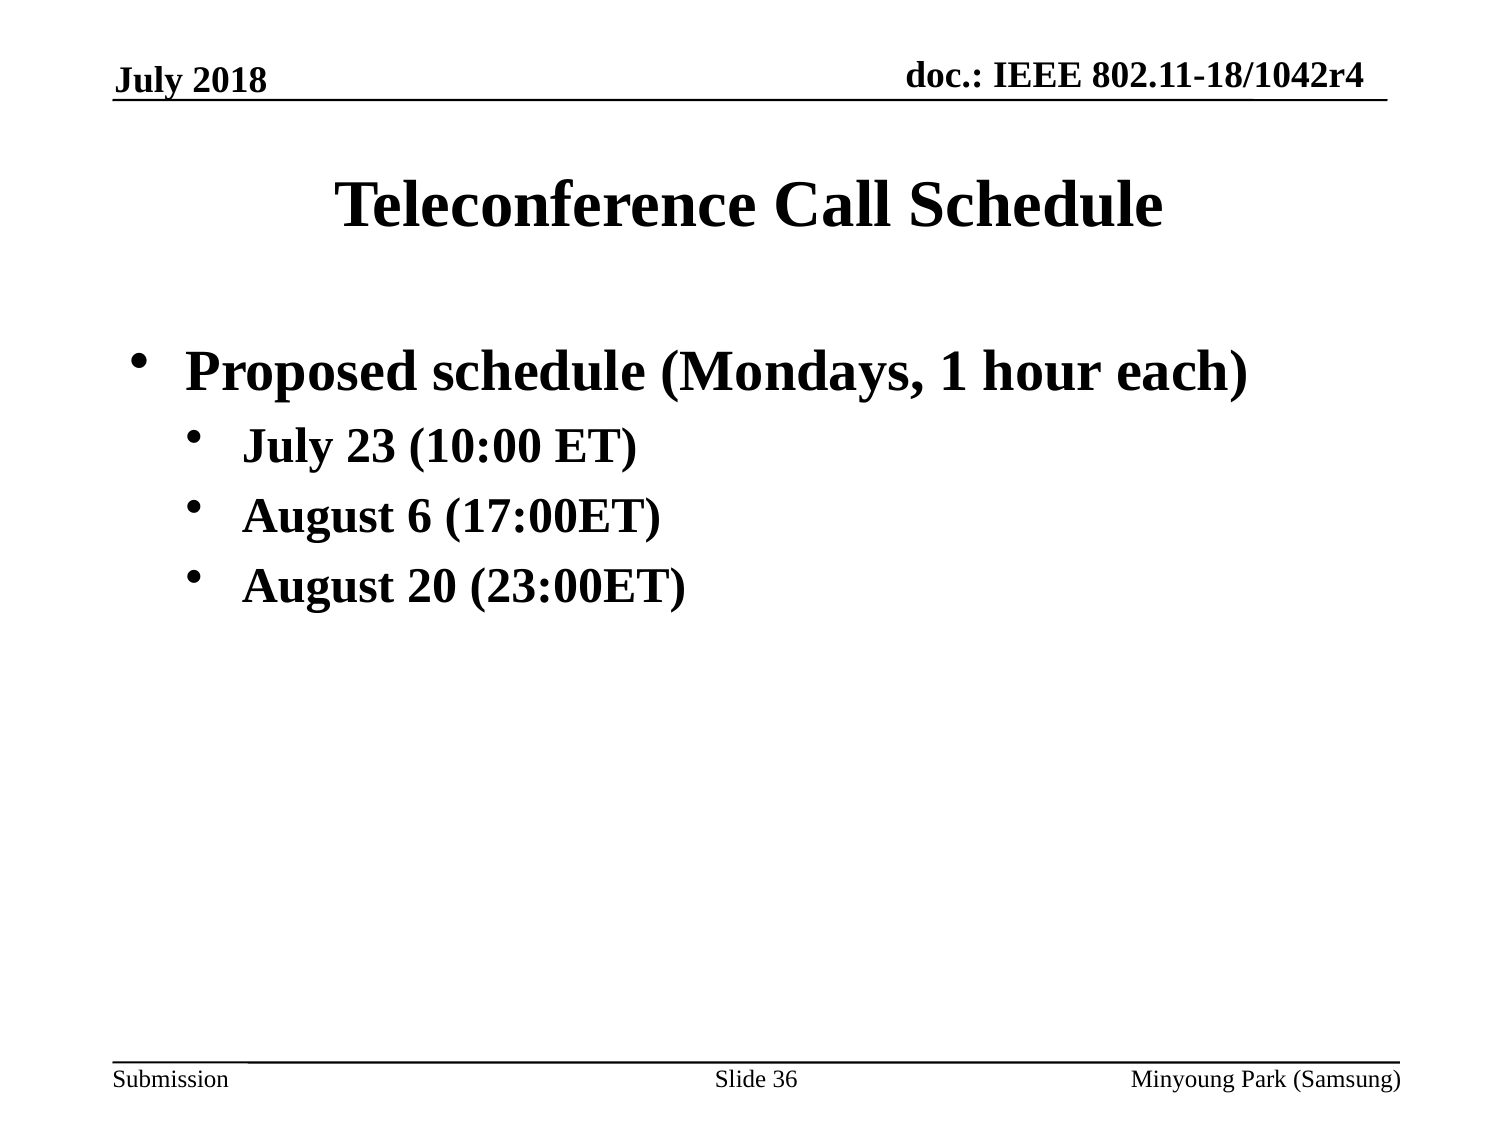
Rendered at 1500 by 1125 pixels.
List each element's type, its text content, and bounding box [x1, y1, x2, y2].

list Proposed schedule (Mondays, 1 hour each) July 23 (10:00 ET) August 6 (17:00ET) August 20 (23:00ET) [114, 324, 1388, 1000]
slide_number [114, 54, 335, 101]
title Teleconference Call Schedule [112, 112, 1388, 288]
footer Minyoung Park (Samsung) [949, 1061, 1402, 1093]
slide_number Slide 36 [712, 1061, 800, 1093]
